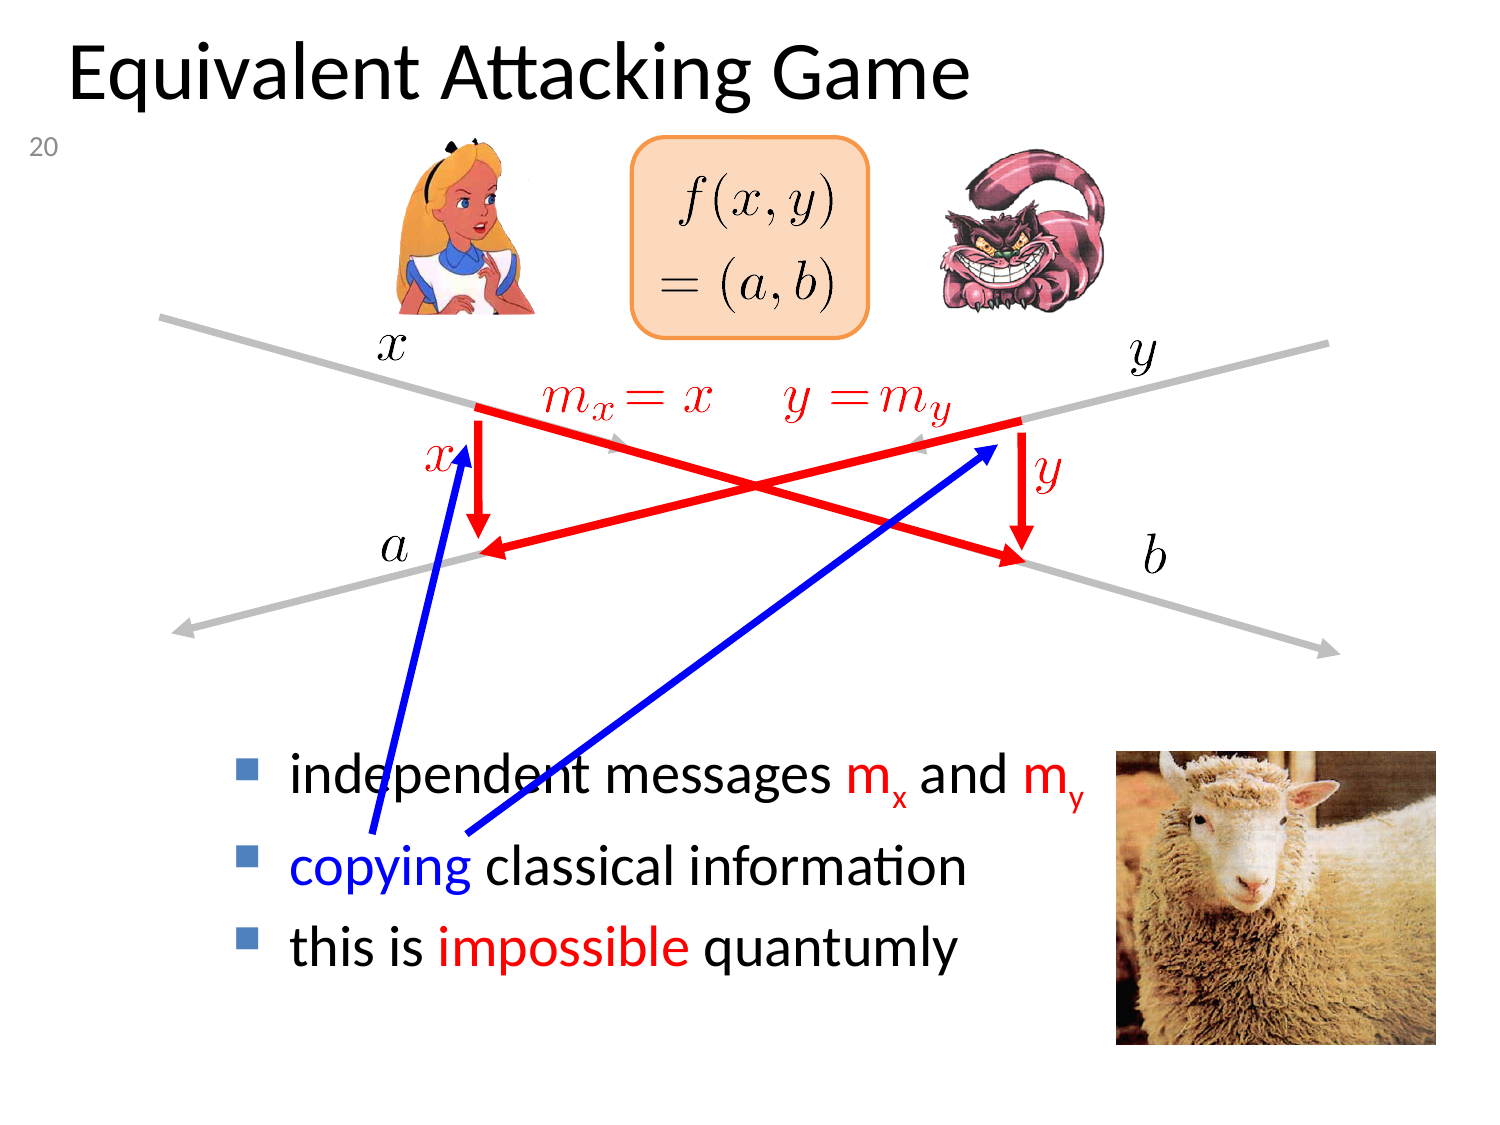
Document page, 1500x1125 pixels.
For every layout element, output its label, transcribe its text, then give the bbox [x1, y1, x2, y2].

picture [1115, 751, 1436, 1046]
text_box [170, 515, 633, 634]
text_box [159, 316, 633, 450]
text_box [631, 136, 869, 339]
picture [778, 385, 869, 425]
picture [619, 385, 716, 414]
text_box independent messages mx and my copying classical information this is impossible quantumly [218, 727, 1152, 1012]
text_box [903, 337, 1330, 450]
picture [938, 148, 1105, 314]
title Equivalent Attacking Game [53, 8, 1495, 149]
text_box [474, 385, 1027, 563]
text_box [418, 420, 469, 540]
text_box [1031, 432, 1062, 551]
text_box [891, 524, 1341, 655]
picture [395, 136, 535, 316]
